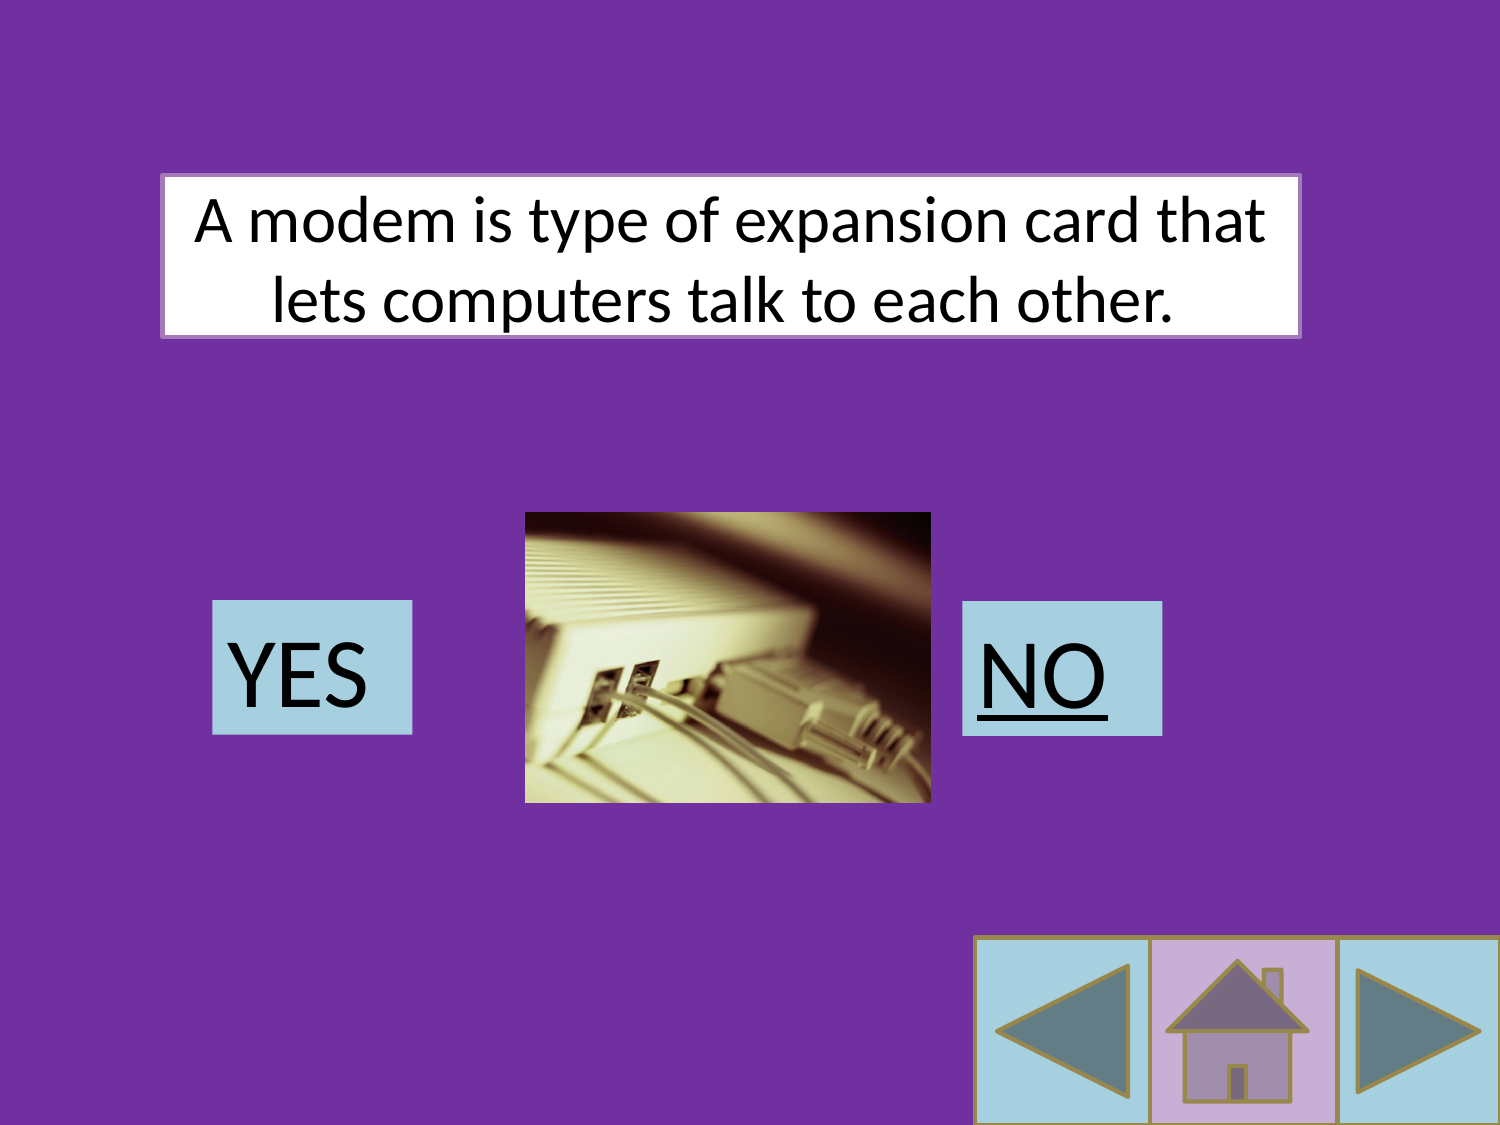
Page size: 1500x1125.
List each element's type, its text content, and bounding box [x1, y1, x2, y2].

text_box NO [962, 601, 1163, 736]
text_box A modem is type of expansion card that lets computers talk to each other. [160, 173, 1302, 339]
picture [524, 512, 931, 803]
text_box [1335, 935, 1500, 1125]
text_box [973, 935, 1152, 1125]
text_box YES [212, 600, 413, 735]
text_box [1152, 935, 1335, 1125]
